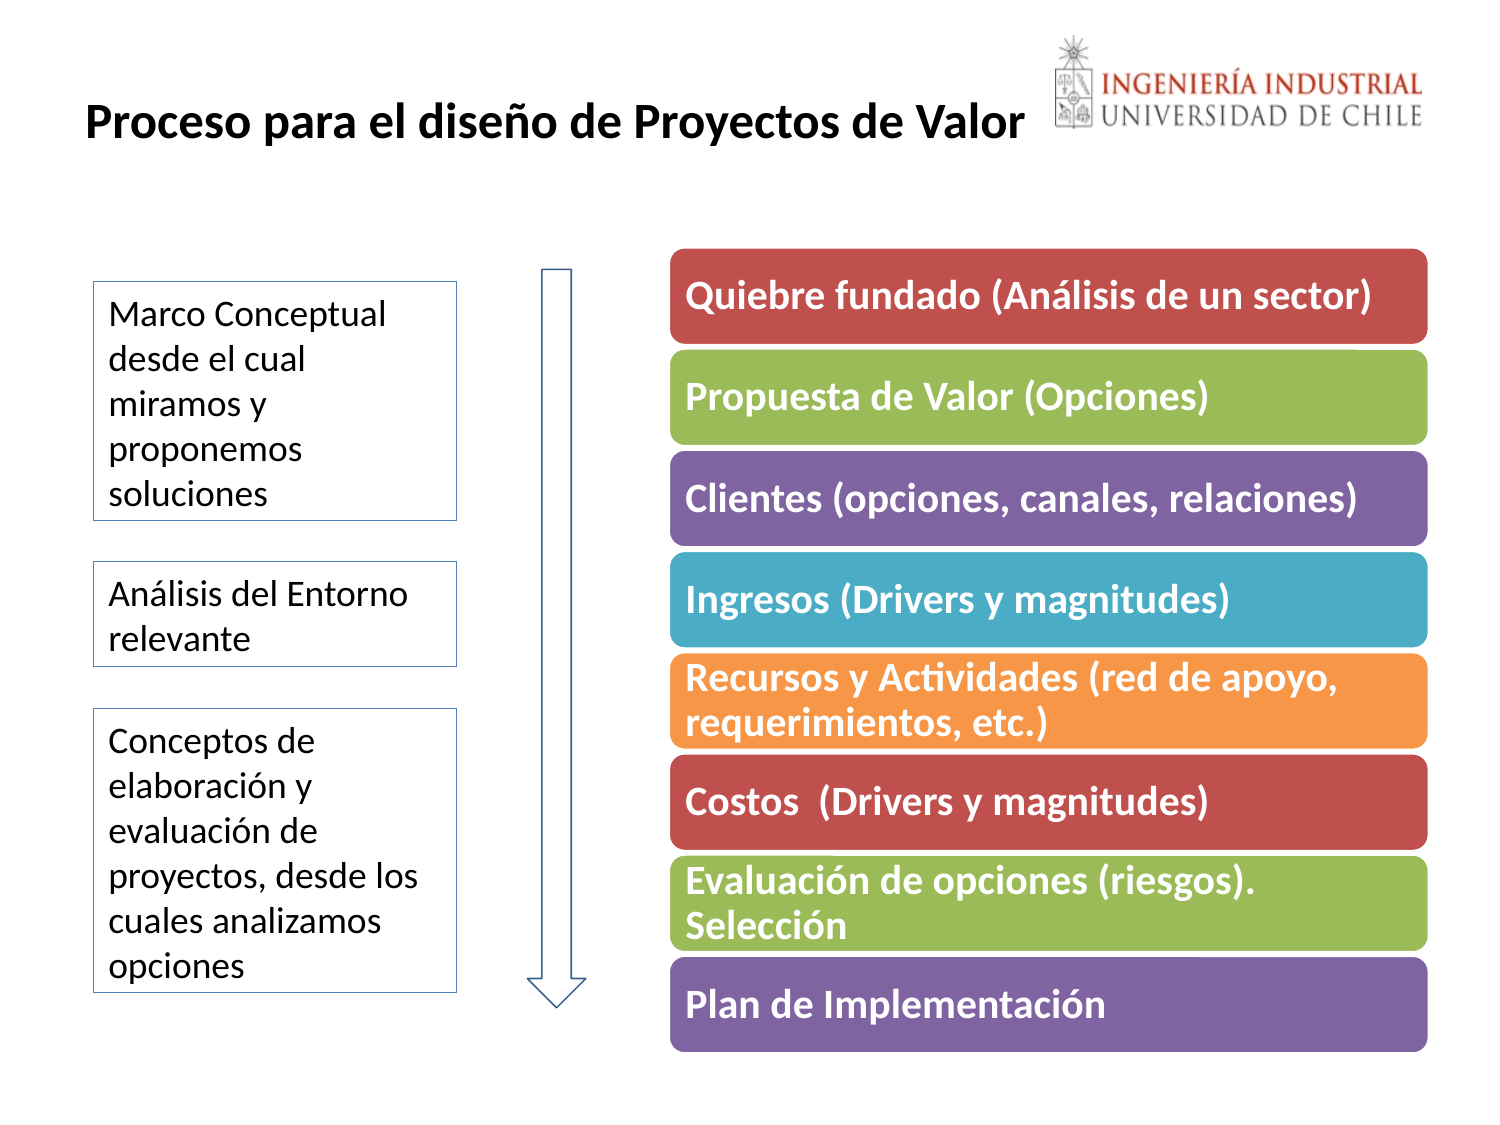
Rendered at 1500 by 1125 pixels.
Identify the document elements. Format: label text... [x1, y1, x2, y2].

picture [1055, 35, 1422, 129]
text_box Marco Conceptual desde el cual miramos y proponemos soluciones [93, 281, 457, 521]
text_box [525, 267, 588, 1010]
title Proceso para el diseño de Proyectos de Valor [70, 58, 1062, 178]
text_box Conceptos de elaboración y evaluación de proyectos, desde los cuales analizamos opciones [93, 708, 457, 993]
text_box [667, 245, 1430, 1055]
text_box Análisis del Entorno relevante [93, 561, 457, 667]
